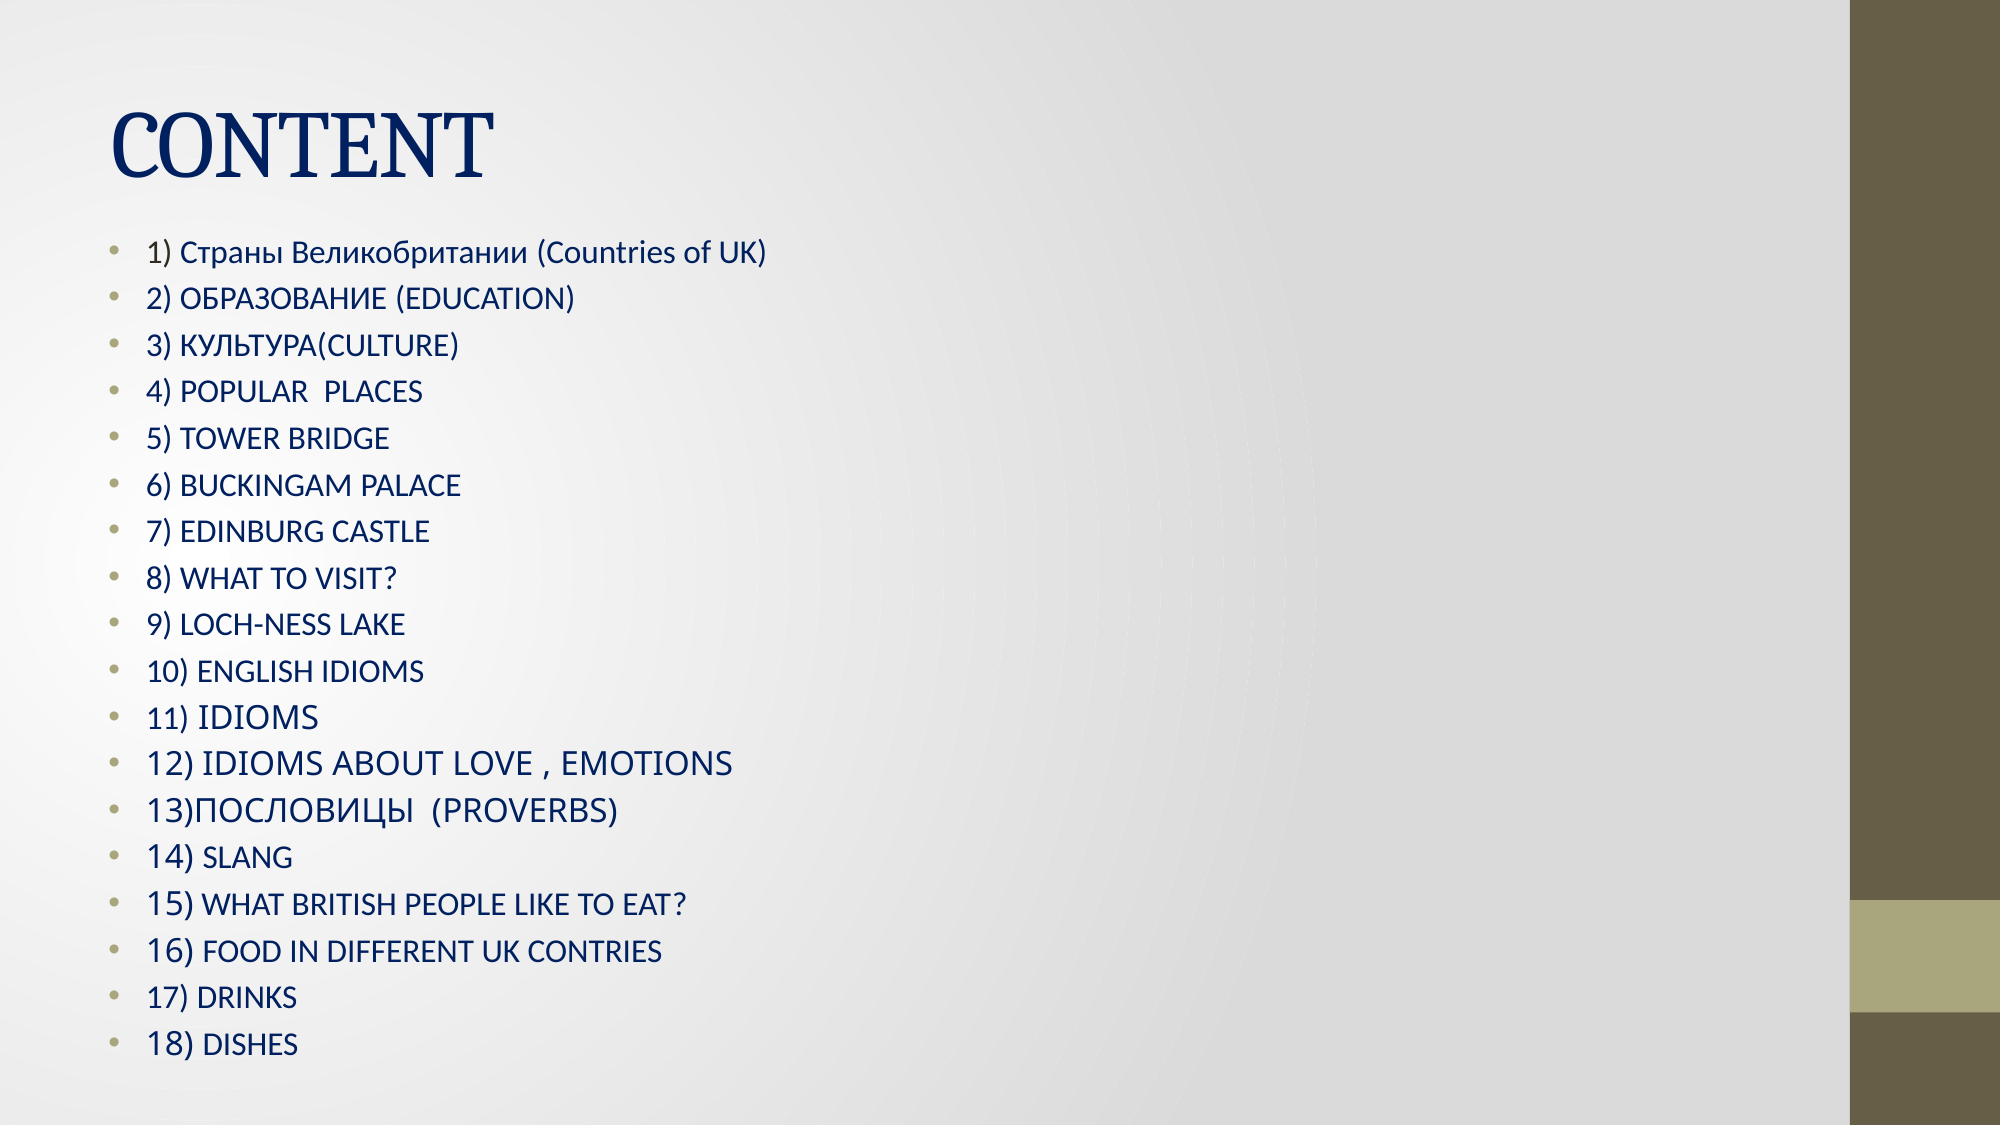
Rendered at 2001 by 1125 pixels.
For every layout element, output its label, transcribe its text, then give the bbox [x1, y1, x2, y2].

title CONTENT [95, 45, 1763, 233]
list 1) Страны Великобритании (Countries of UK) 2) ОБРАЗОВАНИЕ (EDUCATION) 3) КУЛЬТУРА(CULTURE) 4) POPULAR PLACES 5) TOWER BRIDGE 6) BUCKINGAM PALACE 7) EDINBURG CASTLE 8) WHAT TO VISIT? 9) LOCH-NESS LAKE 10) ENGLISH IDIOMS 11) IDIOMS 12) IDIOMS ABOUT LOVE , EMOTIONS 13)ПОСЛОВИЦЫ (PROVERBS) 14) SLANG 15) WHAT BRITISH PEOPLE LIKE TO EAT? 16) FOOD IN DIFFERENT UK CONTRIES 17) DRINKS 18) DISHES [74, 222, 1742, 1010]
